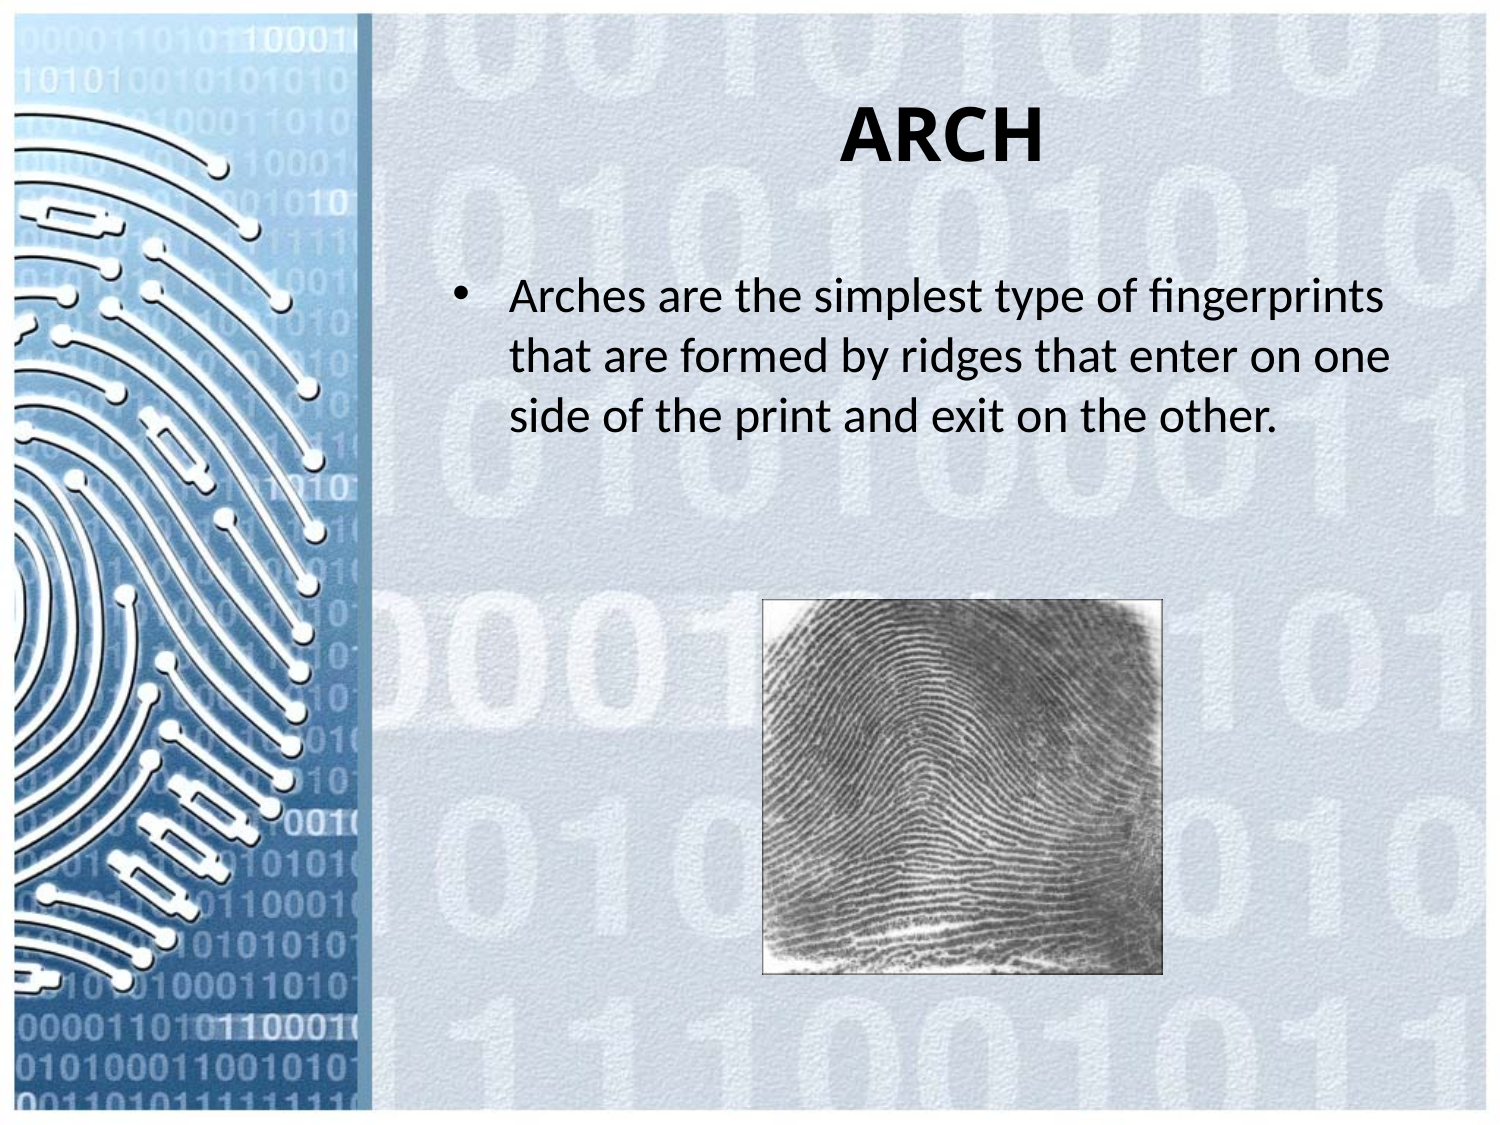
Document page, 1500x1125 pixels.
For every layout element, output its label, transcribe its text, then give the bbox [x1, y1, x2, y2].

picture [0, 0, 1500, 1125]
title ARCH [437, 37, 1451, 226]
list Arches are the simplest type of fingerprints that are formed by ridges that enter on one side of the print and exit on the other. [437, 254, 1451, 1081]
